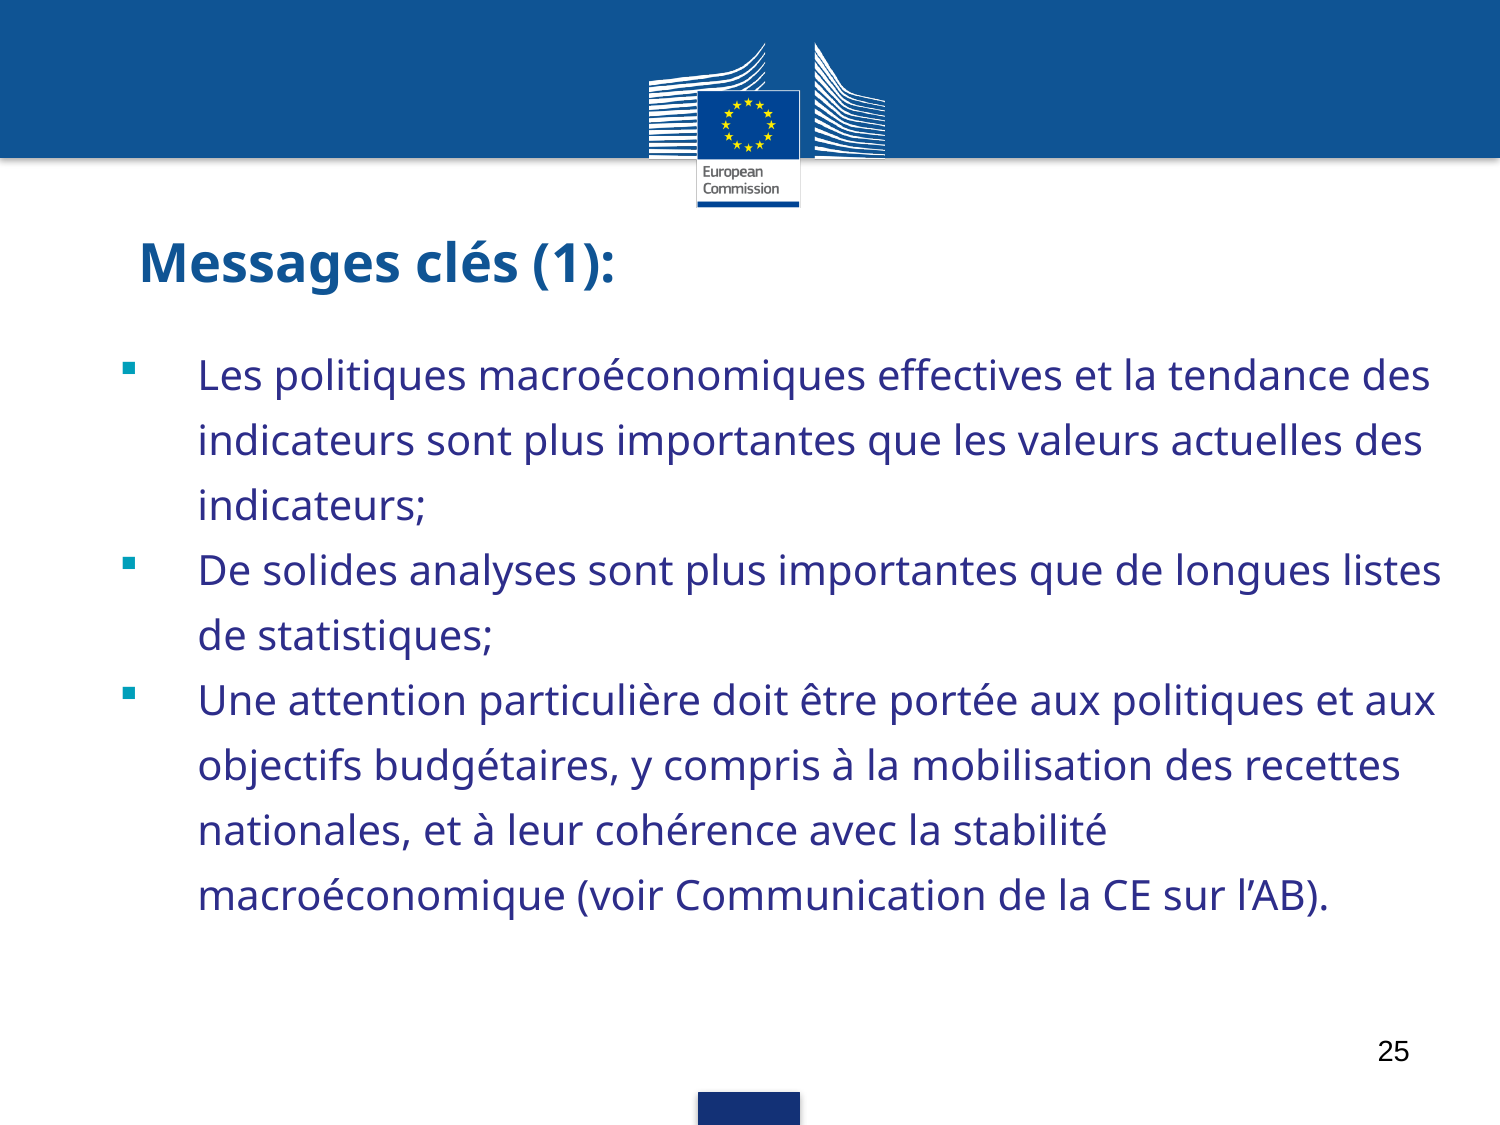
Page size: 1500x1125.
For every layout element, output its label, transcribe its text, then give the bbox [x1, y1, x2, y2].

list Les politiques macroéconomiques effectives et la tendance des indicateurs sont plus importantes que les valeurs actuelles des indicateurs; De solides analyses sont plus importantes que de longues listes de statistiques; Une attention particulière doit être portée aux politiques et aux objectifs budgétaires, y compris à la mobilisation des recettes nationales, et à leur cohérence avec la stabilité macroéconomique (voir Communication de la CE sur l’AB). [29, 326, 1460, 988]
slide_number 25 [1074, 1024, 1425, 1103]
title Messages clés (1): [64, 219, 1416, 303]
picture [649, 42, 885, 208]
